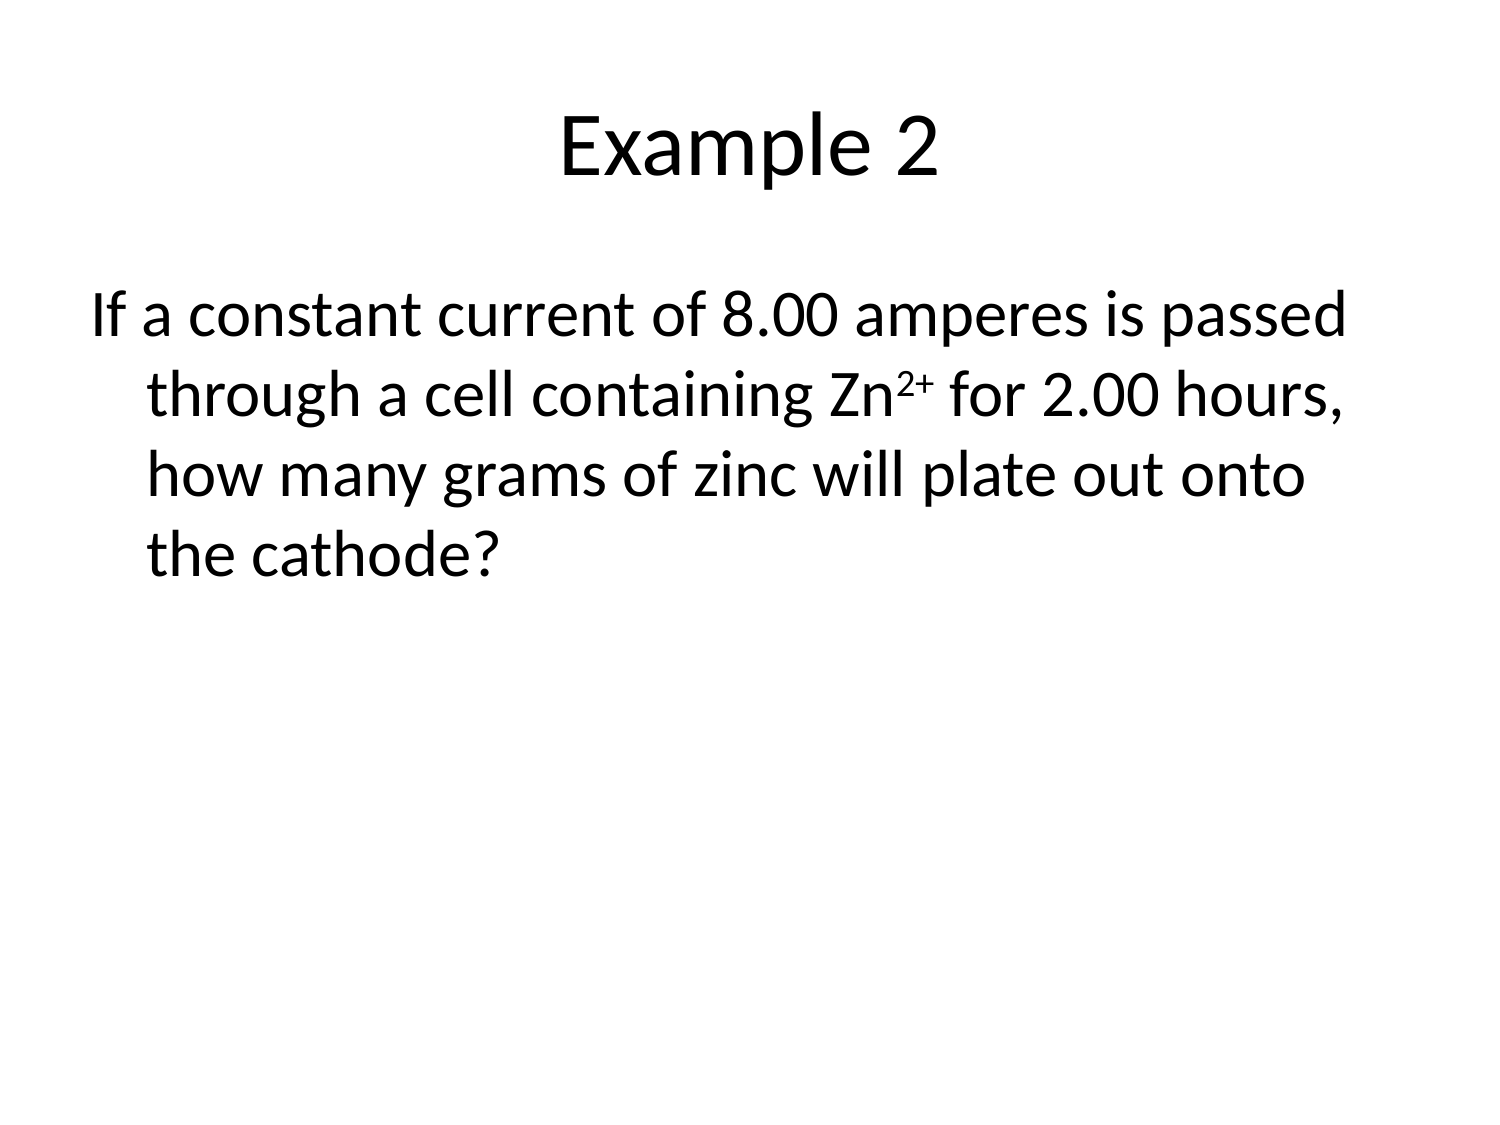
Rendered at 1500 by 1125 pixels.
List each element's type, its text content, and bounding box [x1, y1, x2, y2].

list If a constant current of 8.00 amperes is passed through a cell containing Zn2+ for 2.00 hours, how many grams of zinc will plate out onto the cathode? [75, 262, 1425, 1005]
title Example 2 [75, 45, 1425, 233]
